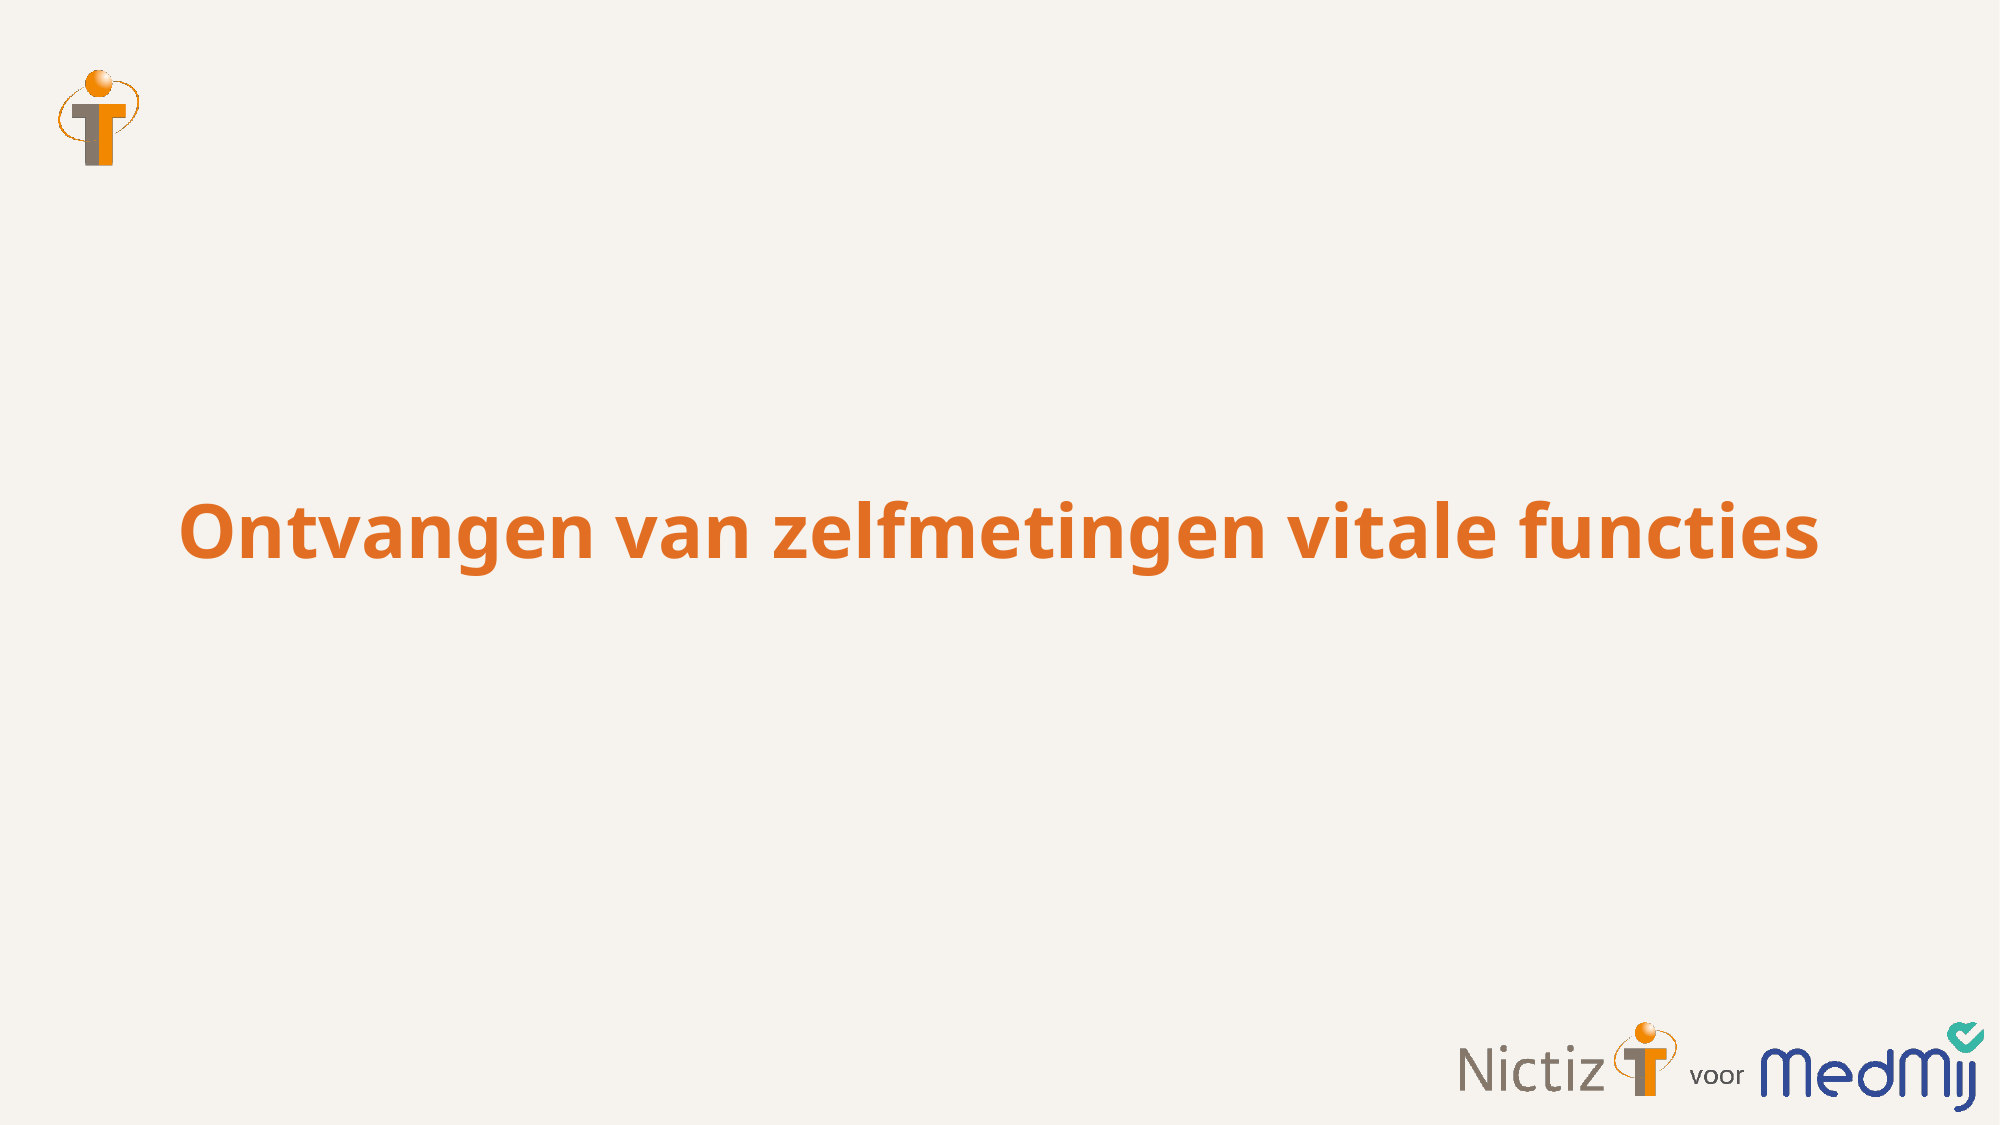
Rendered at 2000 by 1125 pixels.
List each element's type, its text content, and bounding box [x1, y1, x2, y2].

picture [1457, 1019, 1988, 1113]
title Ontvangen van zelfmetingen vitale functies [155, 386, 1844, 848]
picture [50, 66, 151, 187]
